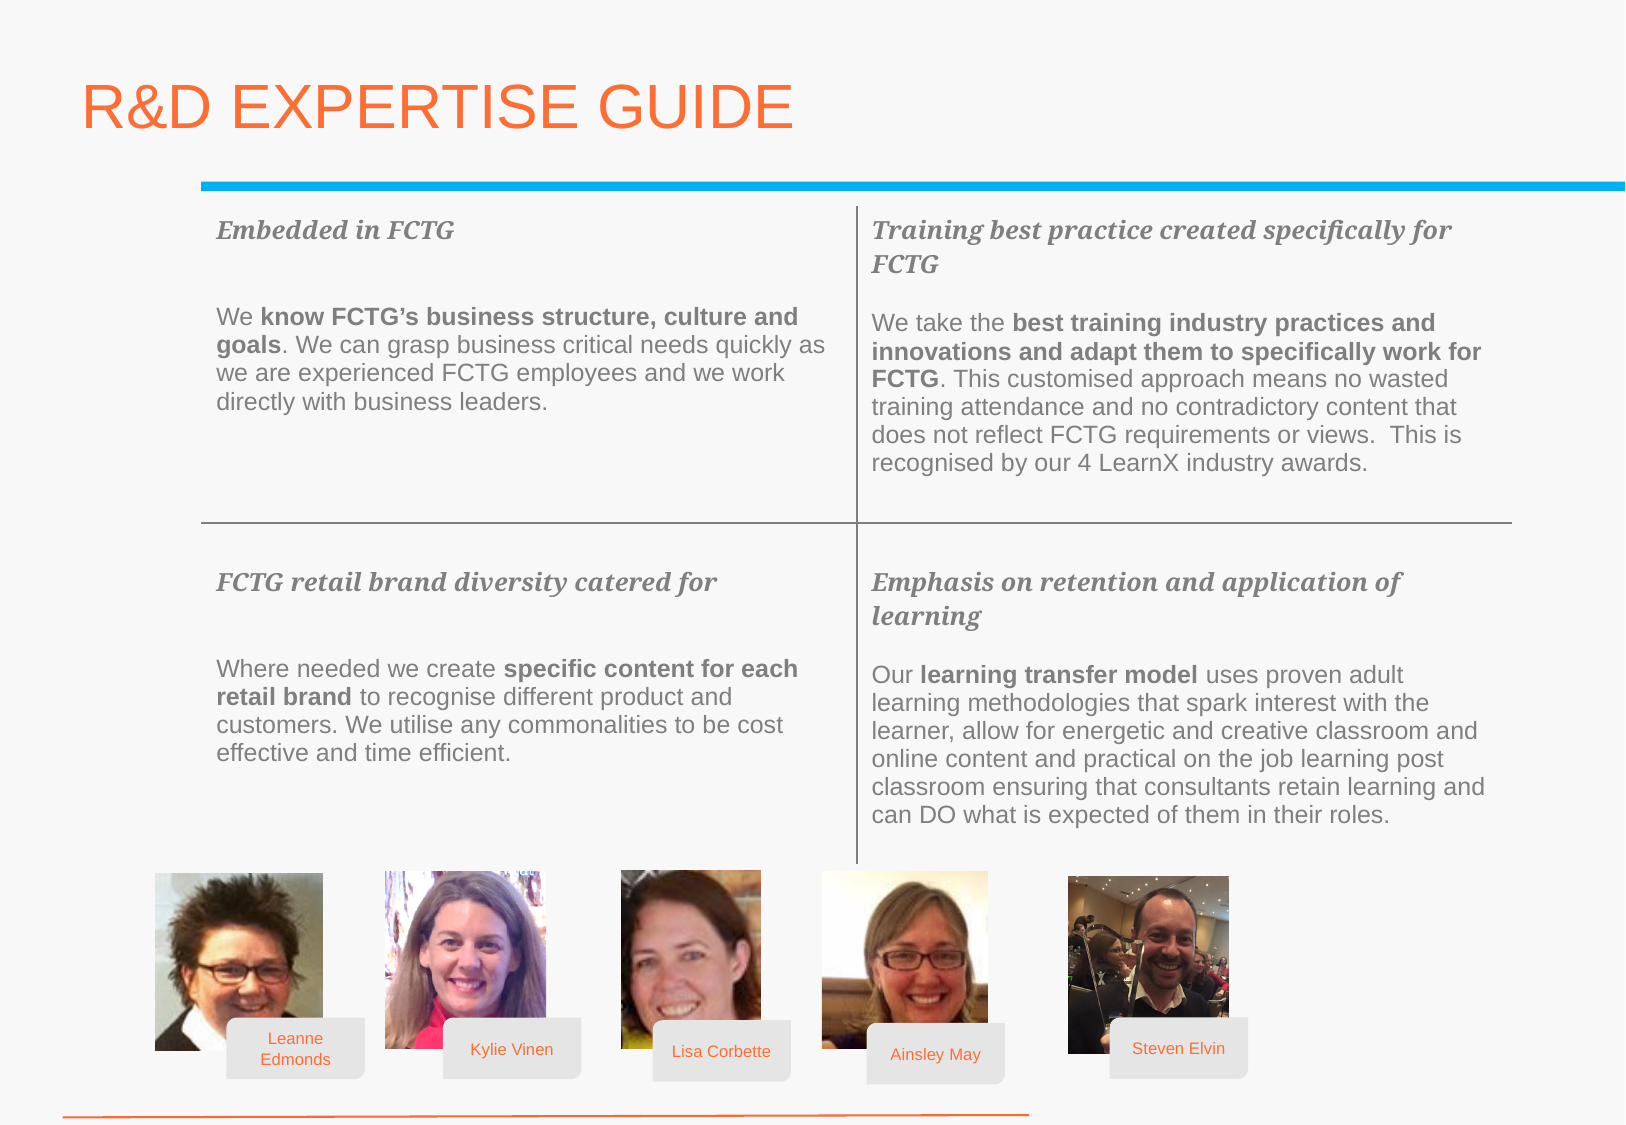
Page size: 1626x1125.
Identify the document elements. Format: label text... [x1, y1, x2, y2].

table_cell Emphasis on retention and application of learning Our learning transfer model uses proven adult learning methodologies that spark interest with the learner, allow for energetic and creative classroom and online content and practical on the job learning post classroom ensuring that consultants retain learning and can DO what is expected of them in their roles. [858, 524, 1512, 864]
text_box Lisa Corbette [650, 1018, 794, 1084]
text_box Steven Elvin [1107, 1015, 1251, 1082]
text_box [62, 1114, 1030, 1118]
picture [155, 873, 323, 1052]
table_header Embedded in FCTG We know FCTG’s business structure, culture and goals. We can grasp business critical needs quickly as we are experienced FCTG employees and we work directly with business leaders. [201, 206, 856, 522]
title R&D expertise guide [81, 75, 1544, 162]
text_box Kylie Vinen [440, 1015, 584, 1082]
picture [821, 870, 993, 1049]
text_box Leanne Edmonds [224, 1015, 367, 1082]
text_box Ainsley May [864, 1020, 1008, 1087]
picture [384, 870, 547, 1049]
table_cell FCTG retail brand diversity catered for Where needed we create specific content for each retail brand to recognise different product and customers. We utilise any commonalities to be cost effective and time efficient. [201, 524, 856, 864]
table_header Training best practice created specifically for FCTG We take the best training industry practices and innovations and adapt them to specifically work for FCTG. This customised approach means no wasted training attendance and no contradictory content that does not reflect FCTG requirements or views. This is recognised by our 4 LearnX industry awards. [858, 206, 1512, 522]
picture [621, 870, 762, 1049]
picture [1068, 876, 1229, 1054]
